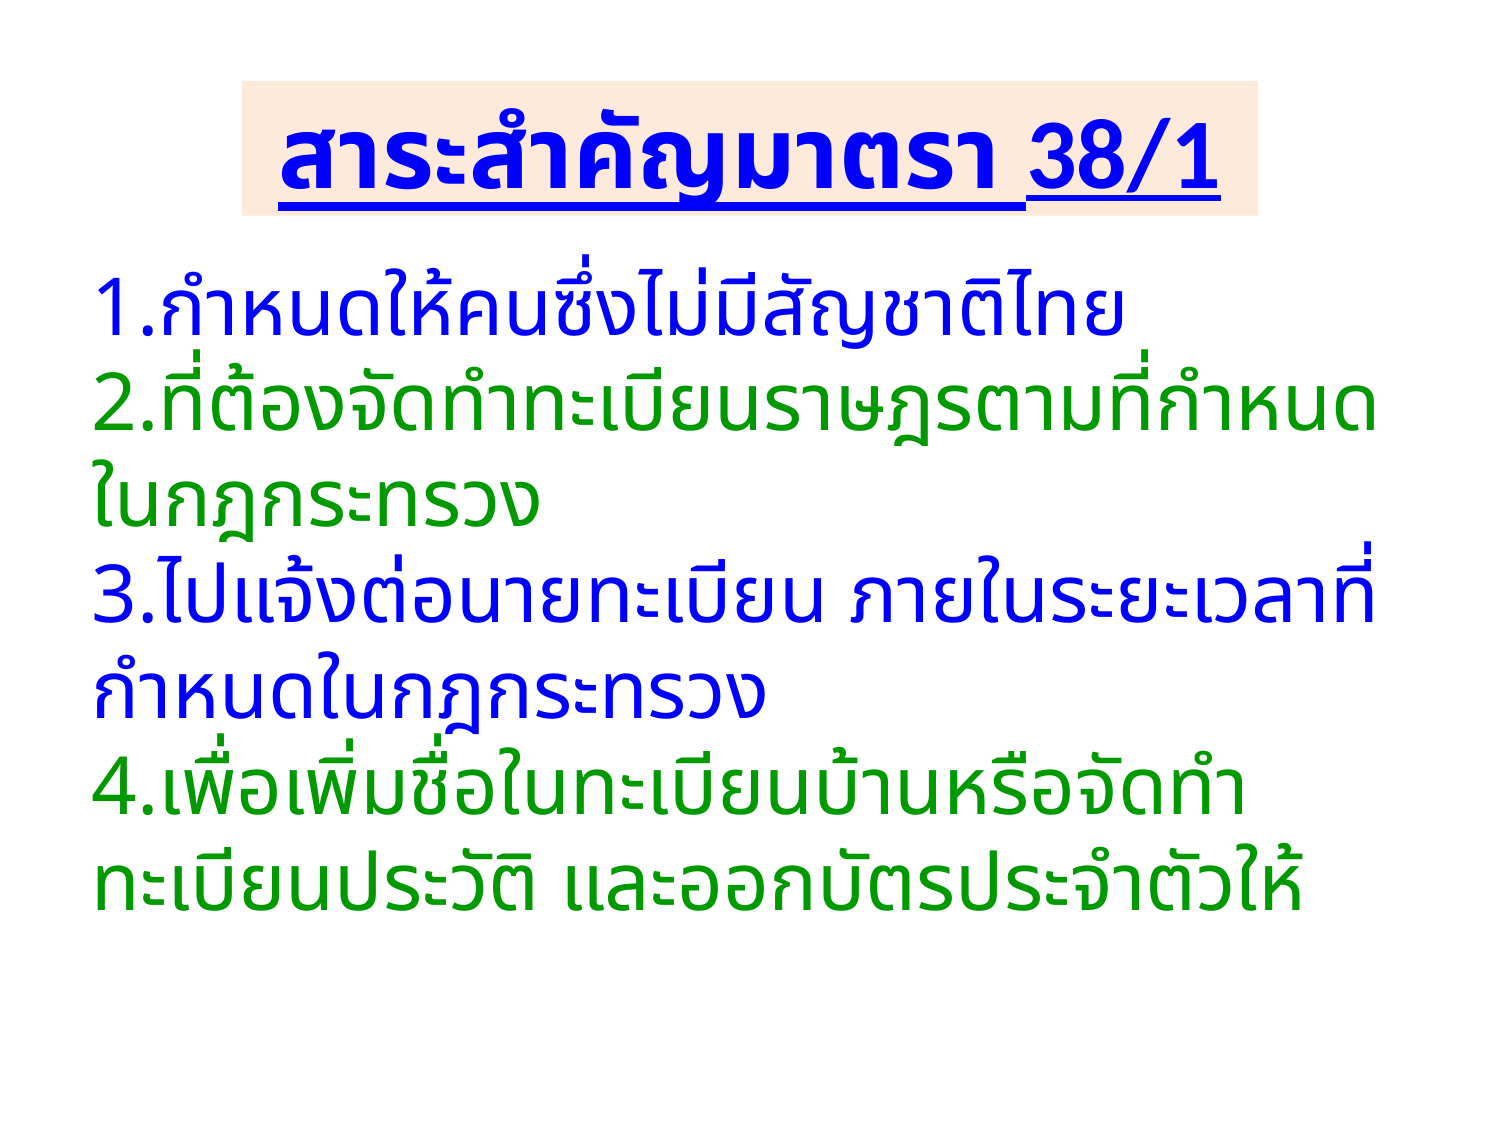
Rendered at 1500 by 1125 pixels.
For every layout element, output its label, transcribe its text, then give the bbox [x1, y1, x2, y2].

text_box สาระสำคัญมาตรา 38/1 [242, 80, 1258, 216]
title 1.กำหนดให้คนซึ่งไม่มีสัญชาติไทย 2.ที่ต้องจัดทำทะเบียนราษฎรตามที่กำหนดในกฎกระทรวง 3.ไปแจ้งต่อนายทะเบียน ภายในระยะเวลาที่กำหนดในกฎกระทรวง 4.เพื่อเพิ่มชื่อในทะเบียนบ้านหรือจัดทำทะเบียนประวัติ และออกบัตรประจำตัวให้ [76, 243, 1459, 938]
